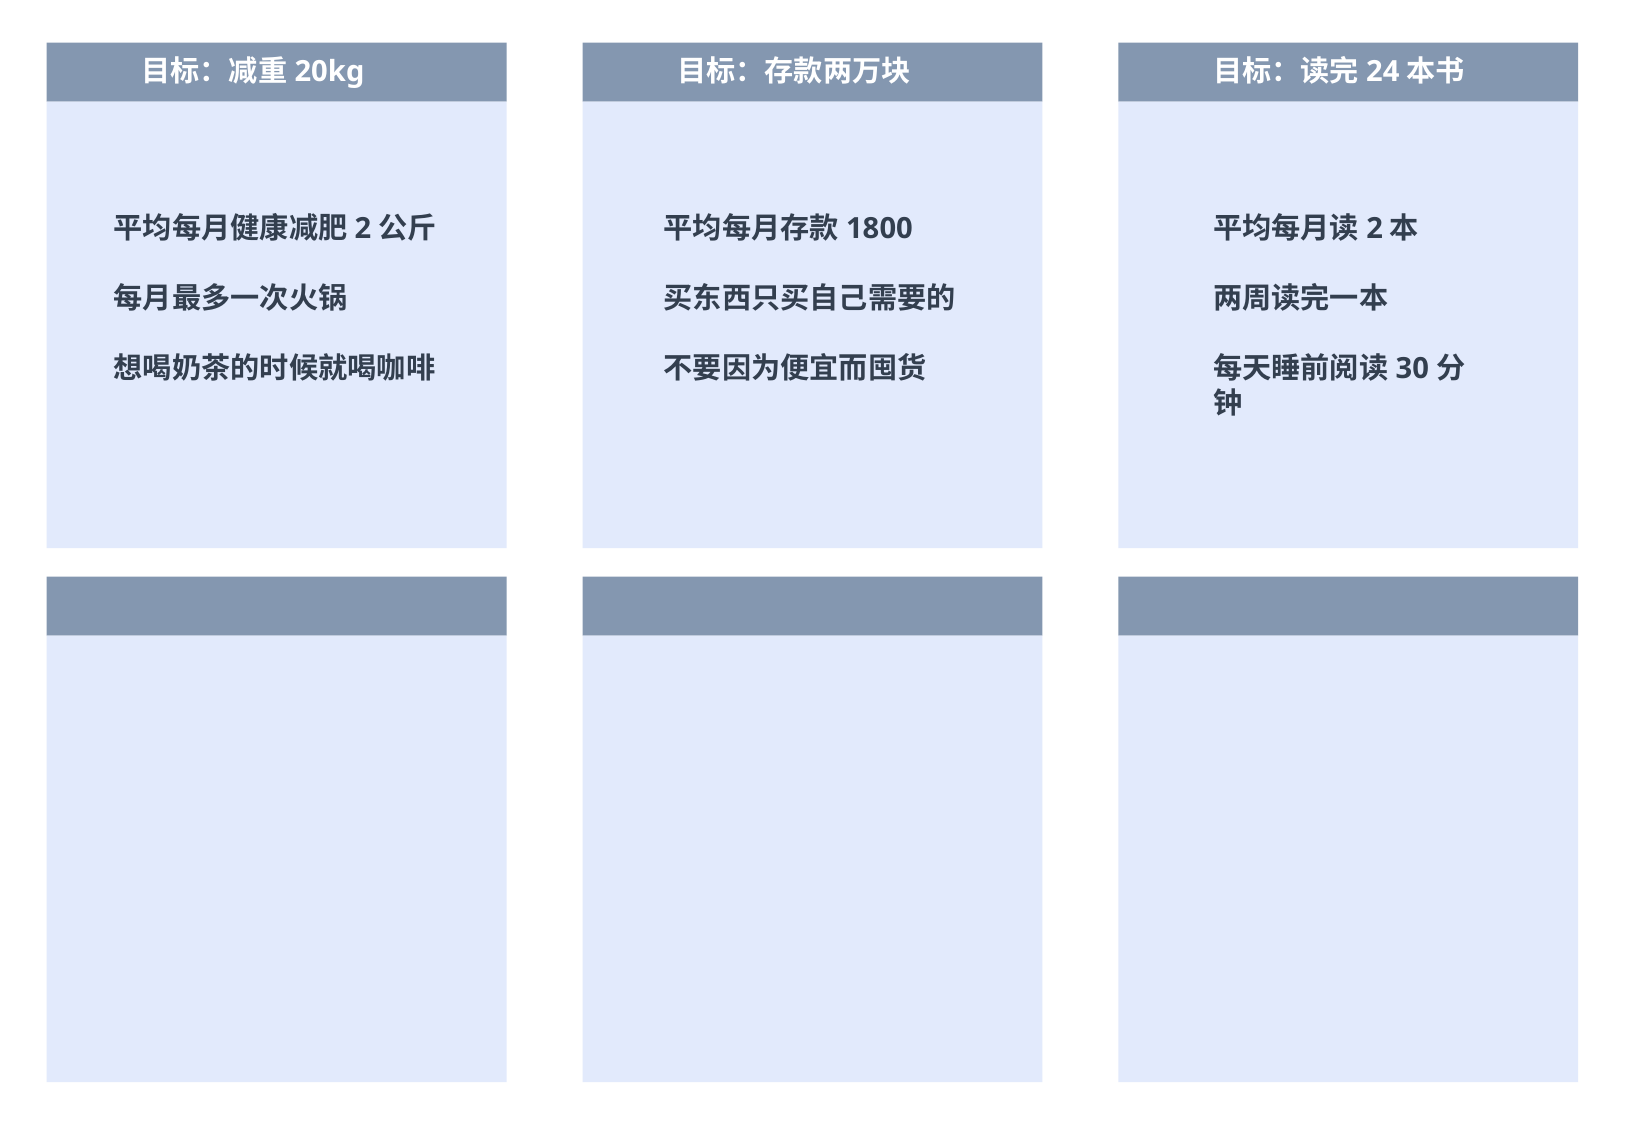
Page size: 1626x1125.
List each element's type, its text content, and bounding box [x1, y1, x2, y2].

text_box [1117, 635, 1579, 1083]
text_box [582, 101, 1043, 549]
text_box 平均每月存款1800 买东西只买自己需要的 不要因为便宜而囤货 [648, 201, 977, 392]
text_box [1117, 42, 1579, 101]
text_box [46, 576, 508, 635]
text_box [46, 42, 508, 101]
text_box [582, 635, 1043, 1083]
text_box [46, 101, 508, 549]
text_box 目标：减重20kg [126, 45, 427, 96]
text_box [582, 42, 1043, 101]
text_box 目标：读完24本书 [1198, 45, 1499, 96]
text_box [1117, 101, 1579, 549]
text_box 平均每月健康减肥2公斤 每月最多一次火锅 想喝奶茶的时候就喝咖啡 [98, 201, 455, 392]
text_box [582, 576, 1043, 635]
text_box [46, 635, 508, 1083]
text_box 平均每月读2本 两周读完一本 每天睡前阅读30分钟 [1198, 201, 1505, 427]
text_box 目标：存款两万块 [662, 45, 963, 96]
text_box [1117, 576, 1579, 635]
